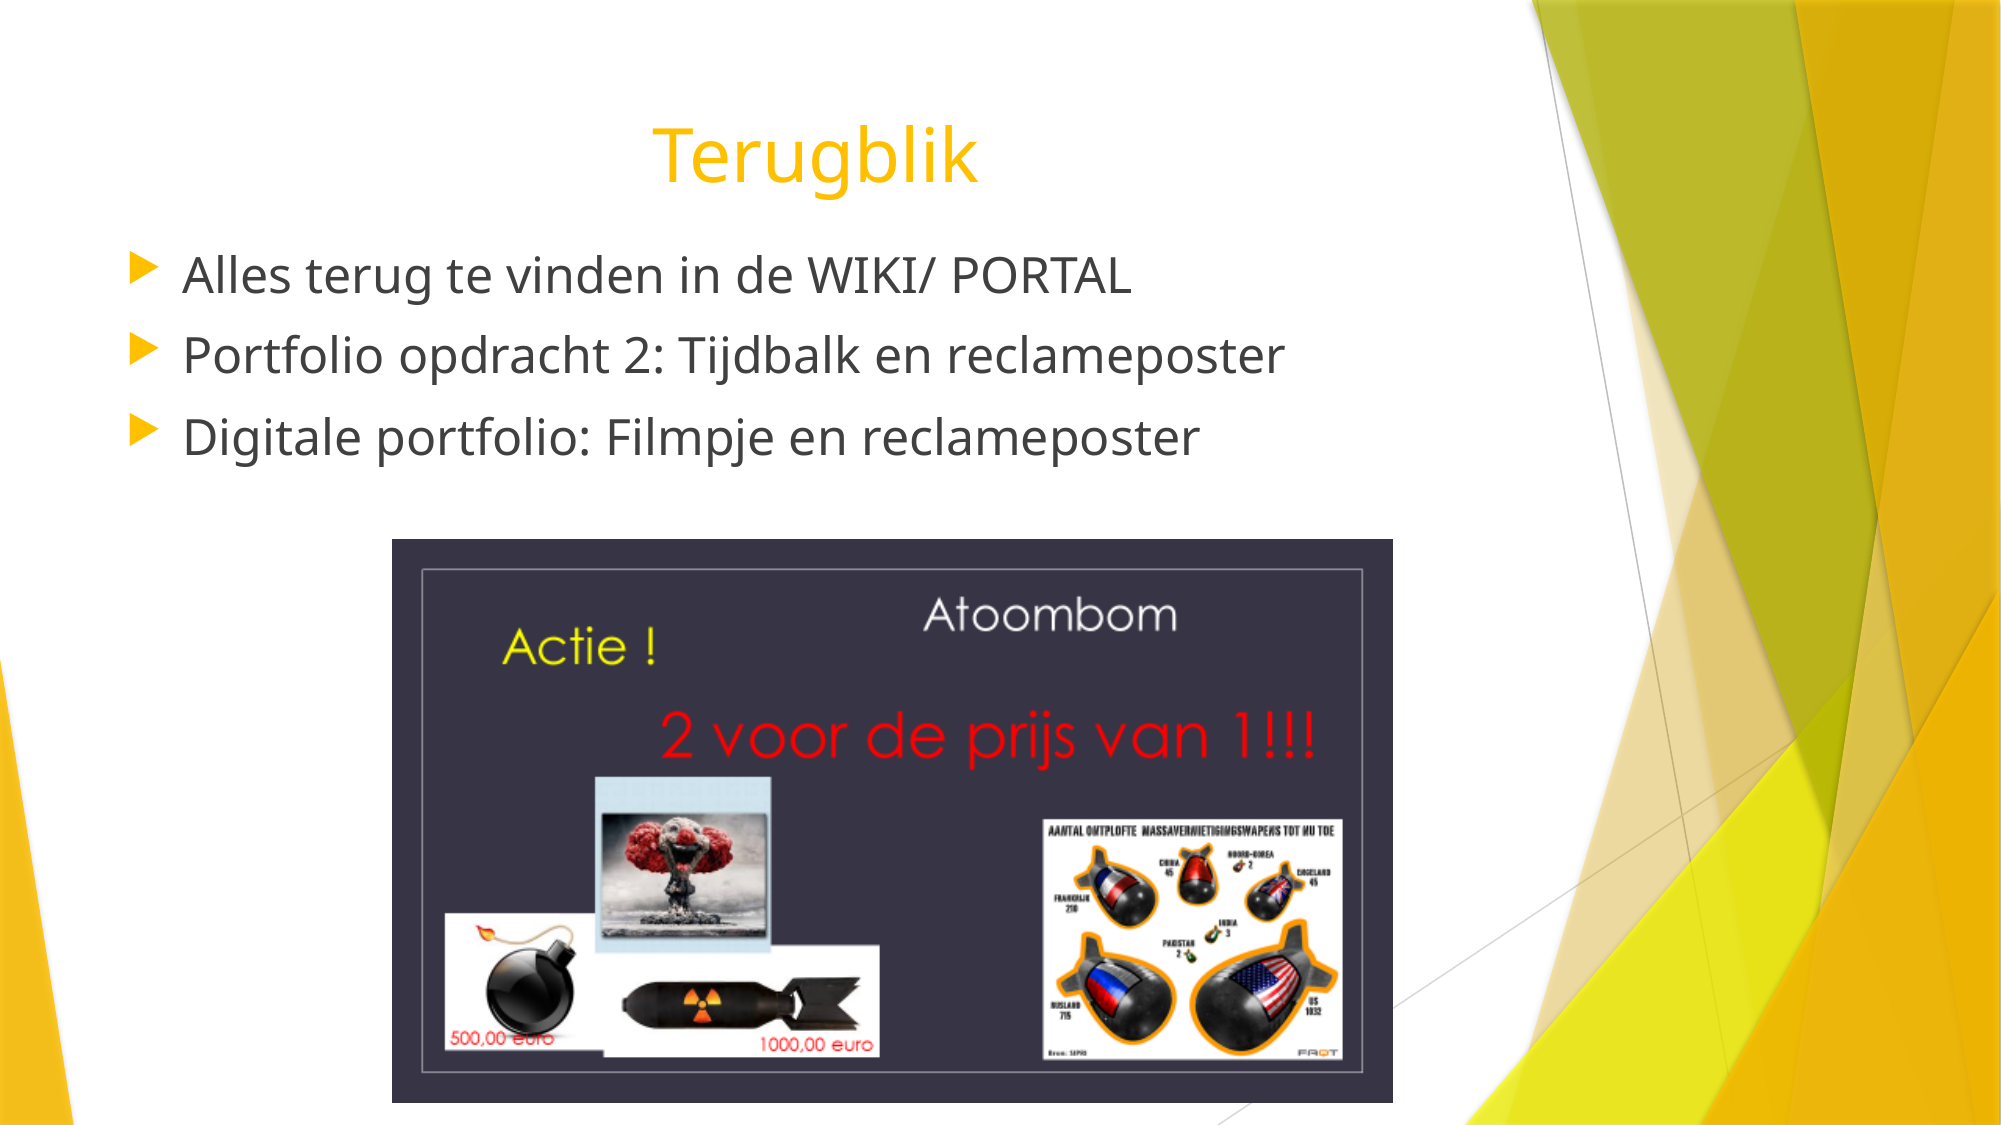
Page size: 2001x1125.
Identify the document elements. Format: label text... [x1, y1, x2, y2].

list Alles terug te vinden in de WIKI/ PORTAL Portfolio opdracht 2: Tijdbalk en reclameposter Digitale portfolio: Filmpje en reclameposter [111, 235, 1522, 991]
picture [392, 539, 1394, 1103]
title Terugblik [111, 99, 1522, 235]
